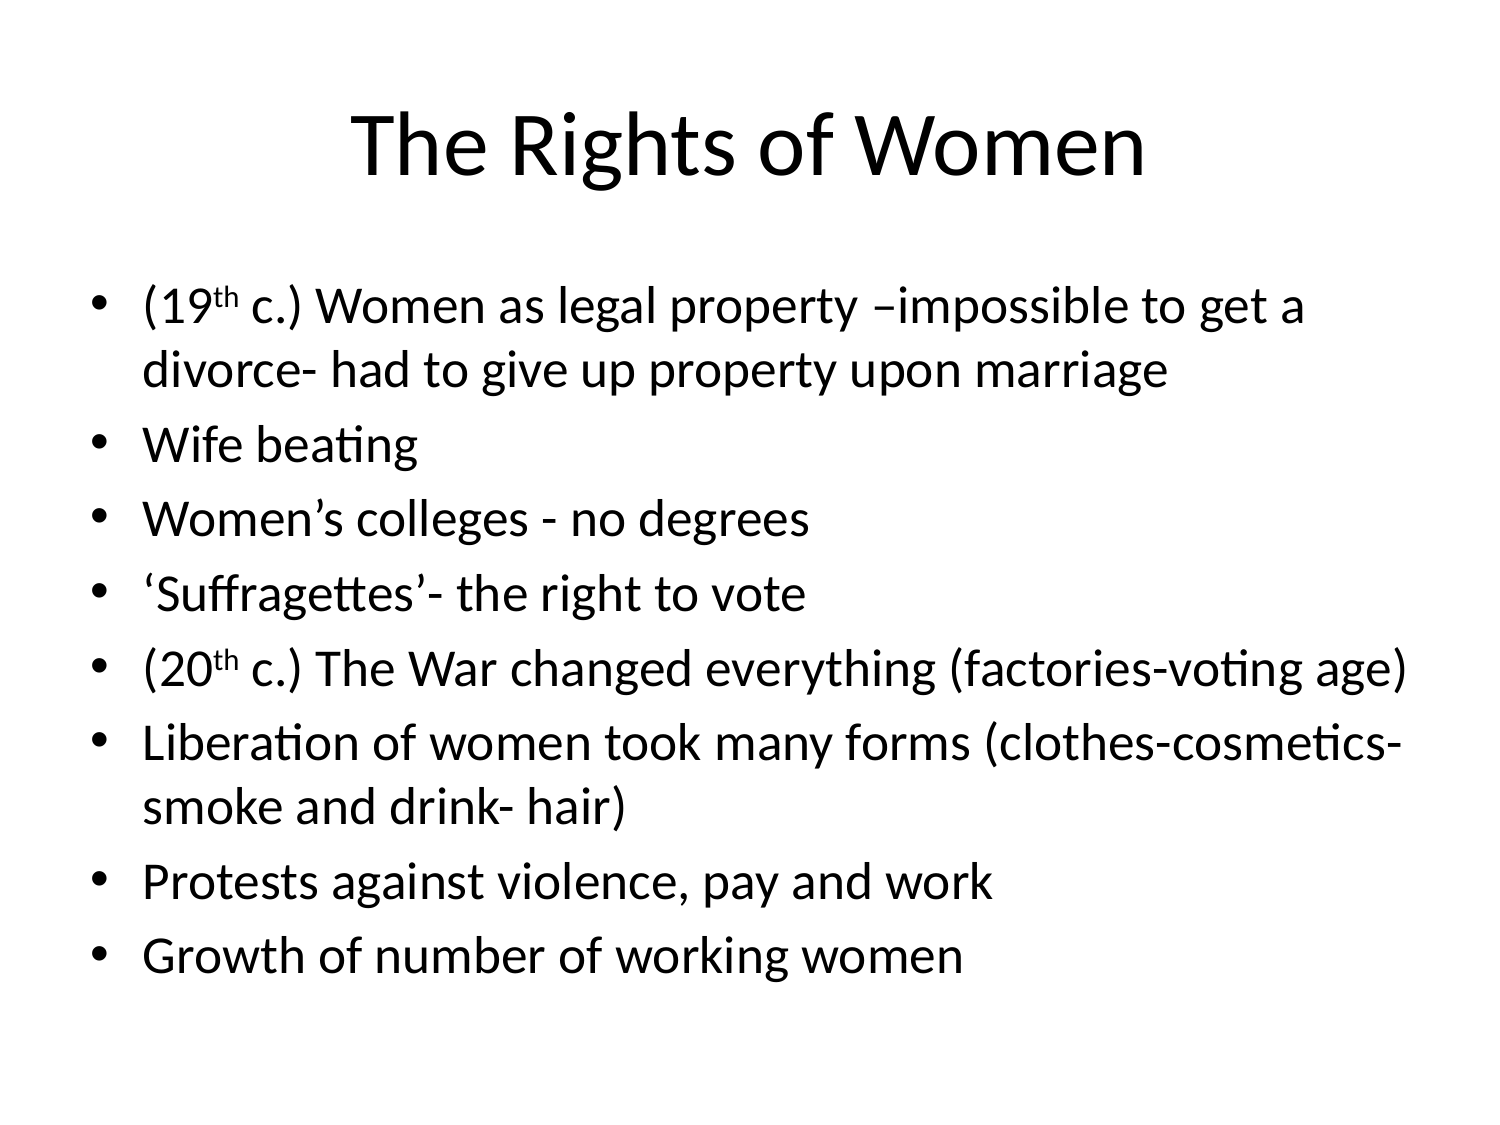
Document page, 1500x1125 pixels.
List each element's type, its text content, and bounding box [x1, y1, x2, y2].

list (19th c.) Women as legal property –impossible to get a divorce- had to give up property upon marriage Wife beating Women’s colleges - no degrees ‘Suffragettes’- the right to vote (20th c.) The War changed everything (factories-voting age) Liberation of women took many forms (clothes-cosmetics- smoke and drink- hair) Protests against violence, pay and work Growth of number of working women [75, 262, 1425, 1005]
title The Rights of Women [75, 45, 1425, 233]
